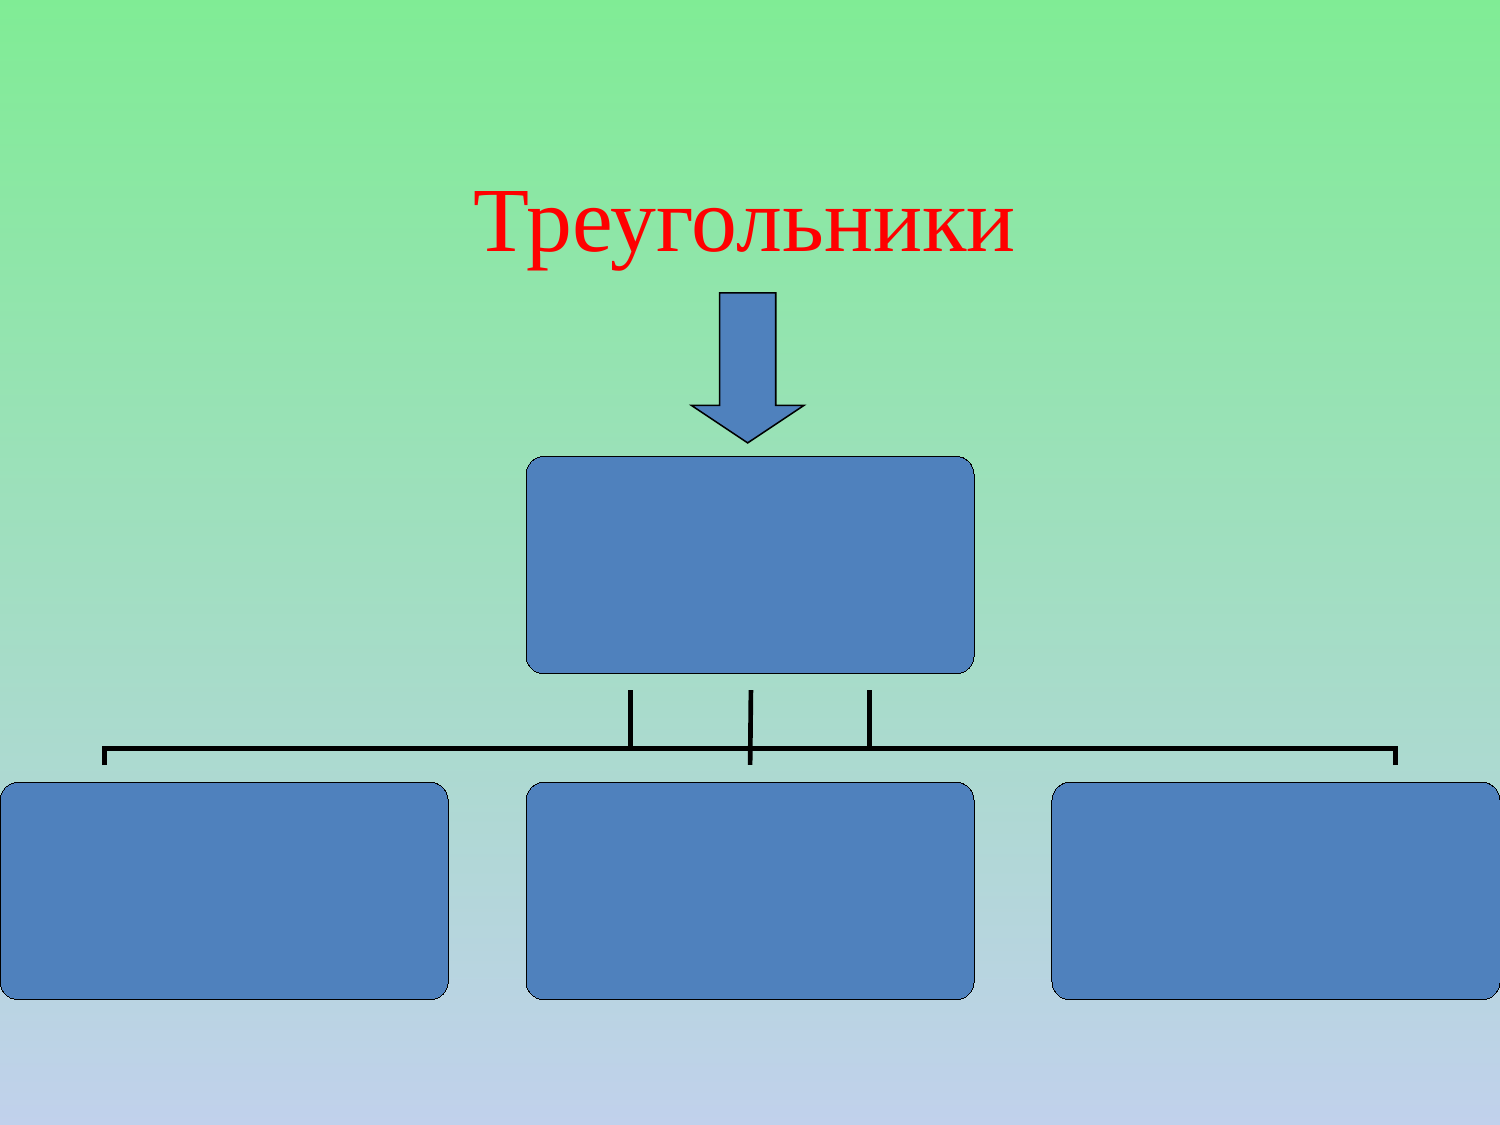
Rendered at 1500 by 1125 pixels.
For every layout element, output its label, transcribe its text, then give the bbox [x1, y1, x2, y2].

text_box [0, 455, 1500, 1000]
title Треугольники [199, 0, 1291, 454]
text_box [691, 292, 804, 443]
